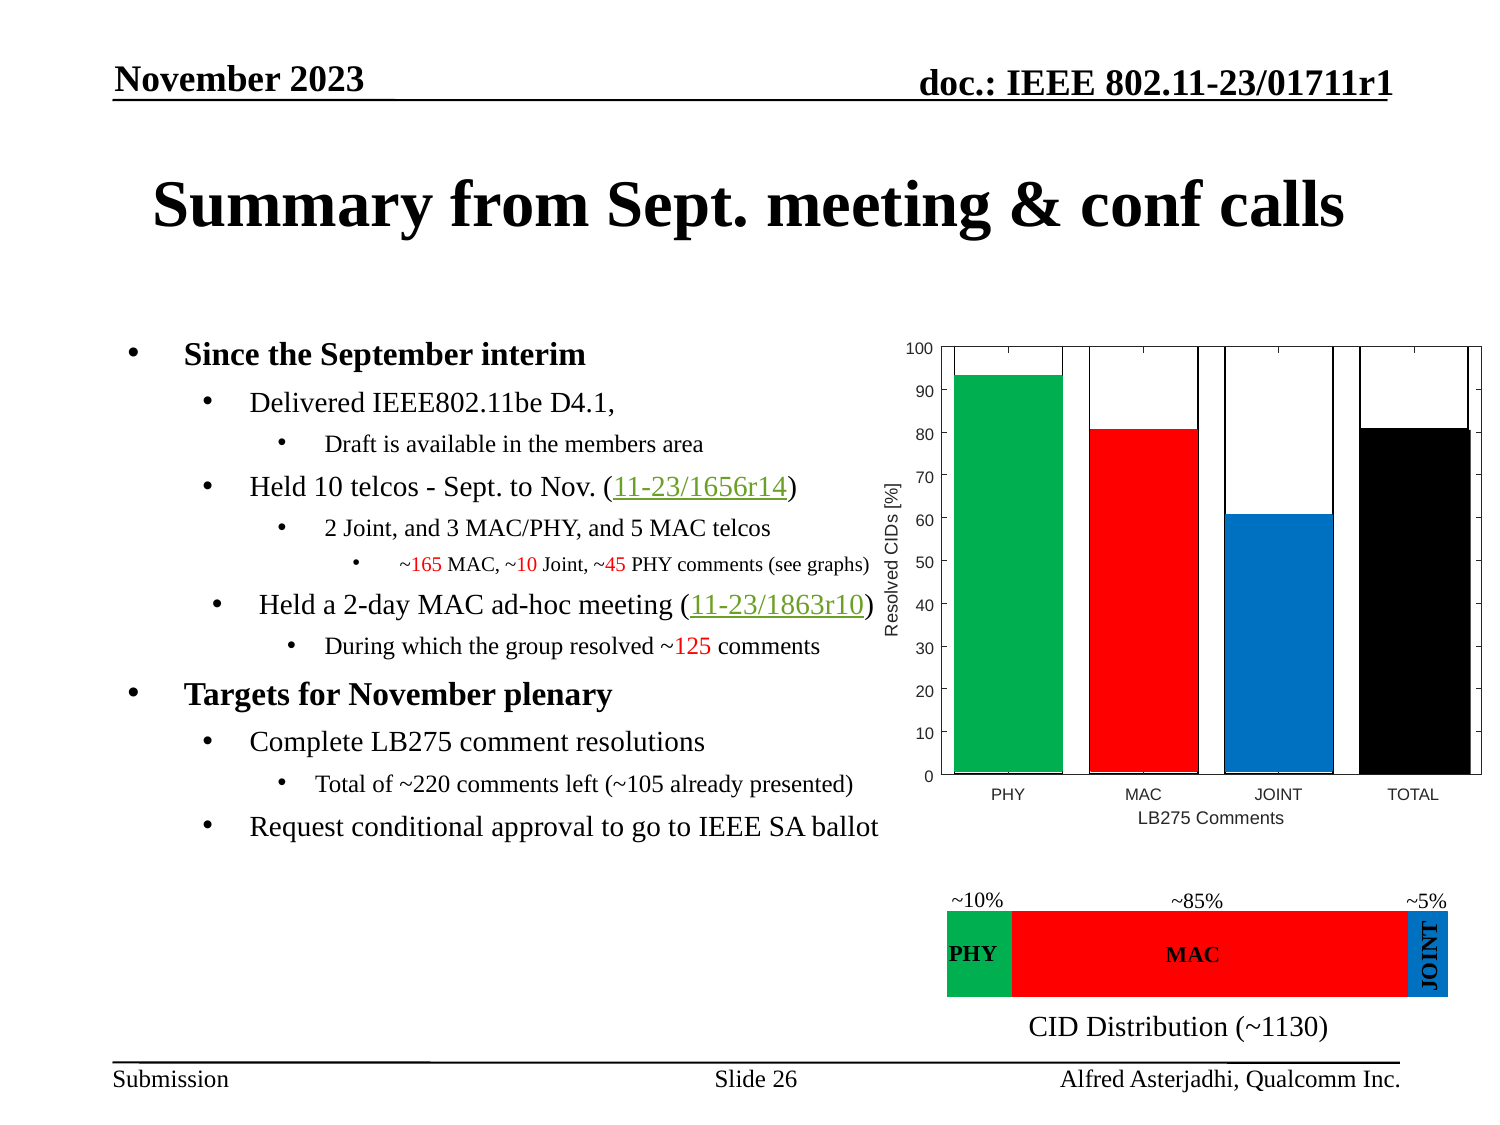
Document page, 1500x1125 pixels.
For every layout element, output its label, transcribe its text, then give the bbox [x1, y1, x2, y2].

slide_number Slide 26 [712, 1061, 800, 1123]
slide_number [114, 54, 423, 100]
picture [849, 307, 1500, 831]
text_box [954, 375, 1471, 775]
title Summary from Sept. meeting & conf calls [112, 112, 1388, 288]
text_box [933, 878, 1463, 1051]
list Since the September interim Delivered IEEE802.11be D4.1, Draft is available in the members area Held 10 telcos - Sept. to Nov. (11-23/1656r14) 2 Joint, and 3 MAC/PHY, and 5 MAC telcos ~165 MAC, ~10 Joint, ~45 PHY comments (see graphs) Held a 2-day MAC ad-hoc meeting (11-23/1863r10) During which the group resolved ~125 comments Targets for November plenary Complete LB275 comment resolutions Total of ~220 comments left (~105 already presented) Request conditional approval to go to IEEE SA ballot [112, 324, 948, 1000]
footer Alfred Asterjadhi, Qualcomm Inc. [878, 1061, 1402, 1093]
